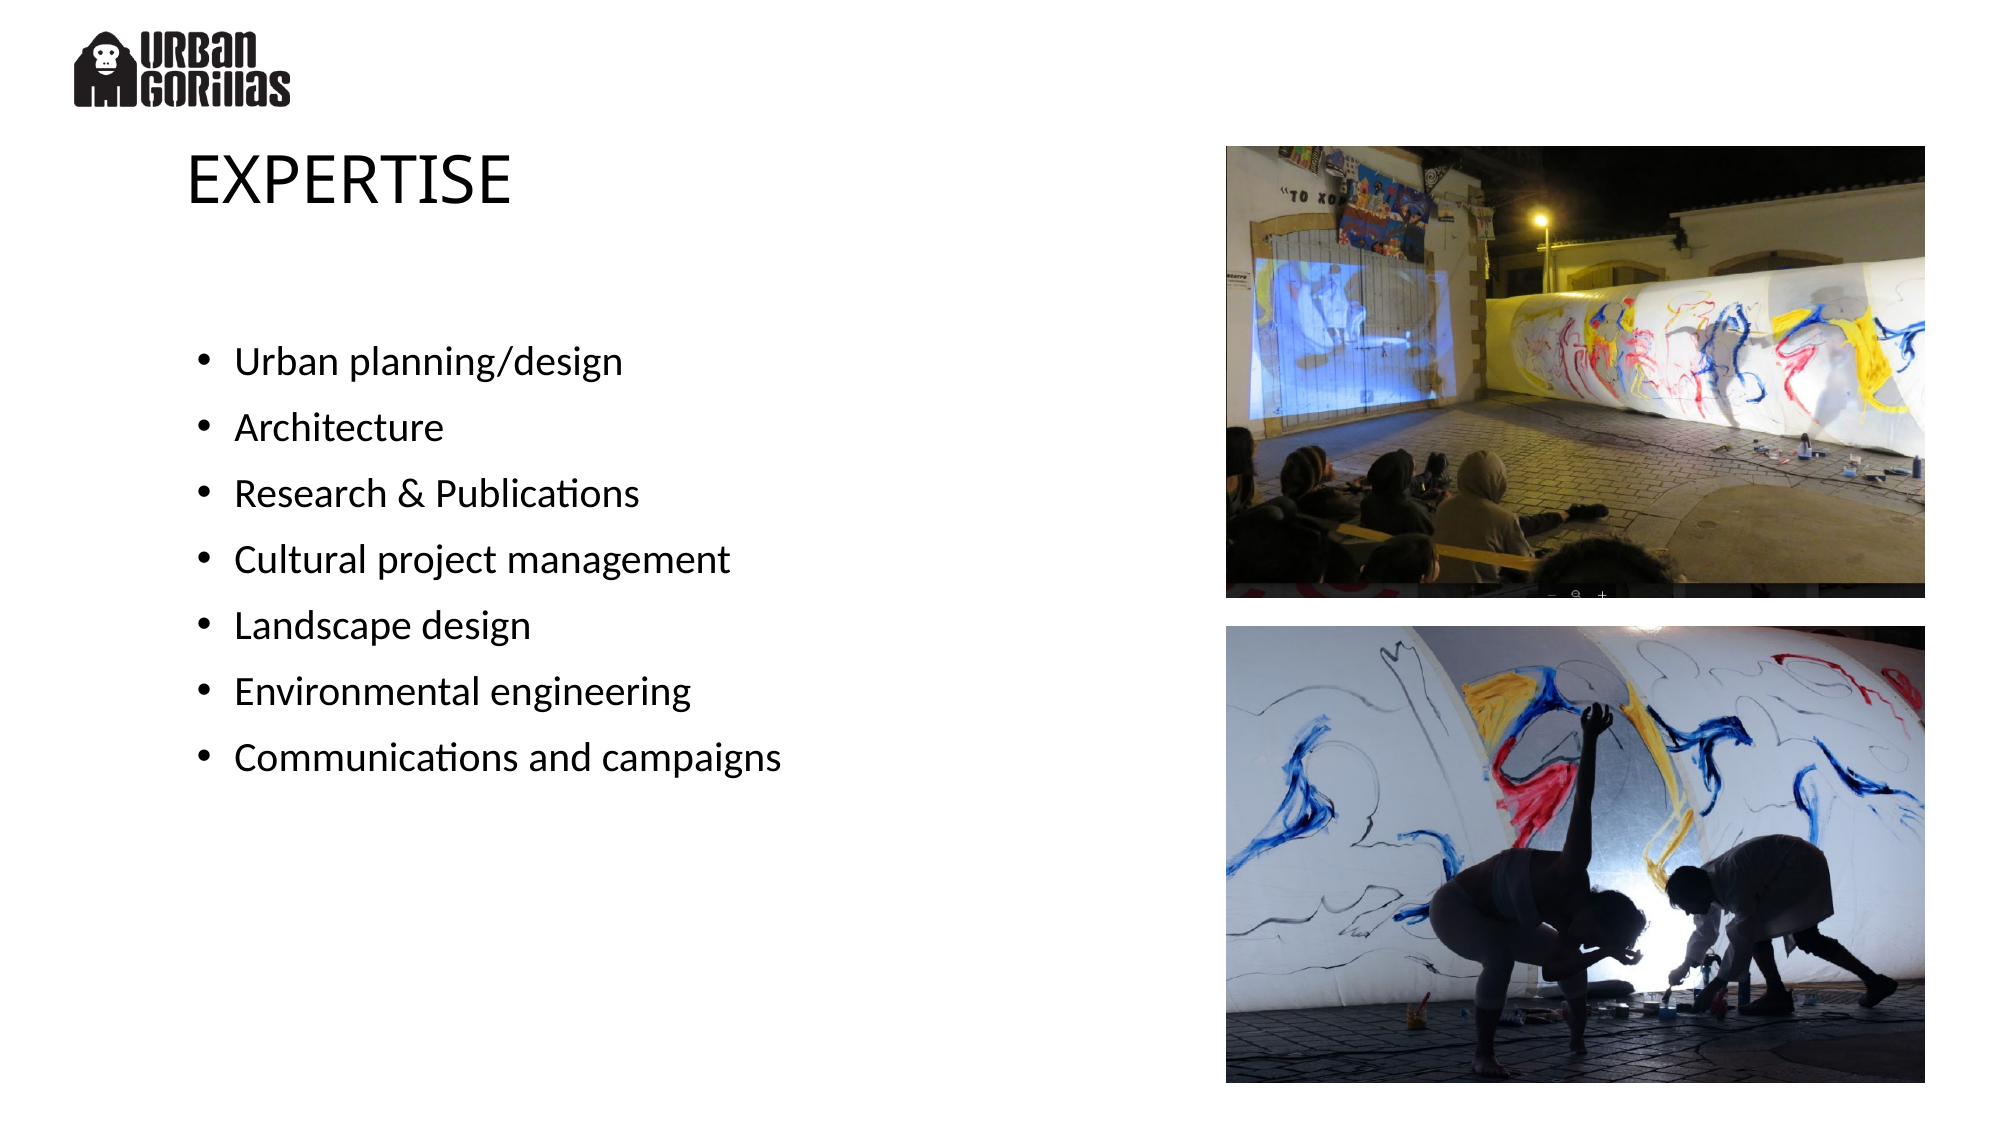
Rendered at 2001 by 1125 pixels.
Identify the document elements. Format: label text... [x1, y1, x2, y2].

title EXPERTISE [170, 72, 1896, 291]
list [1226, 146, 1925, 598]
picture [1226, 626, 1925, 1083]
list Urban planning/design Architecture Research & Publications Cultural project management Landscape design Environmental engineering Communications and campaigns [181, 332, 992, 992]
picture [74, 31, 290, 107]
